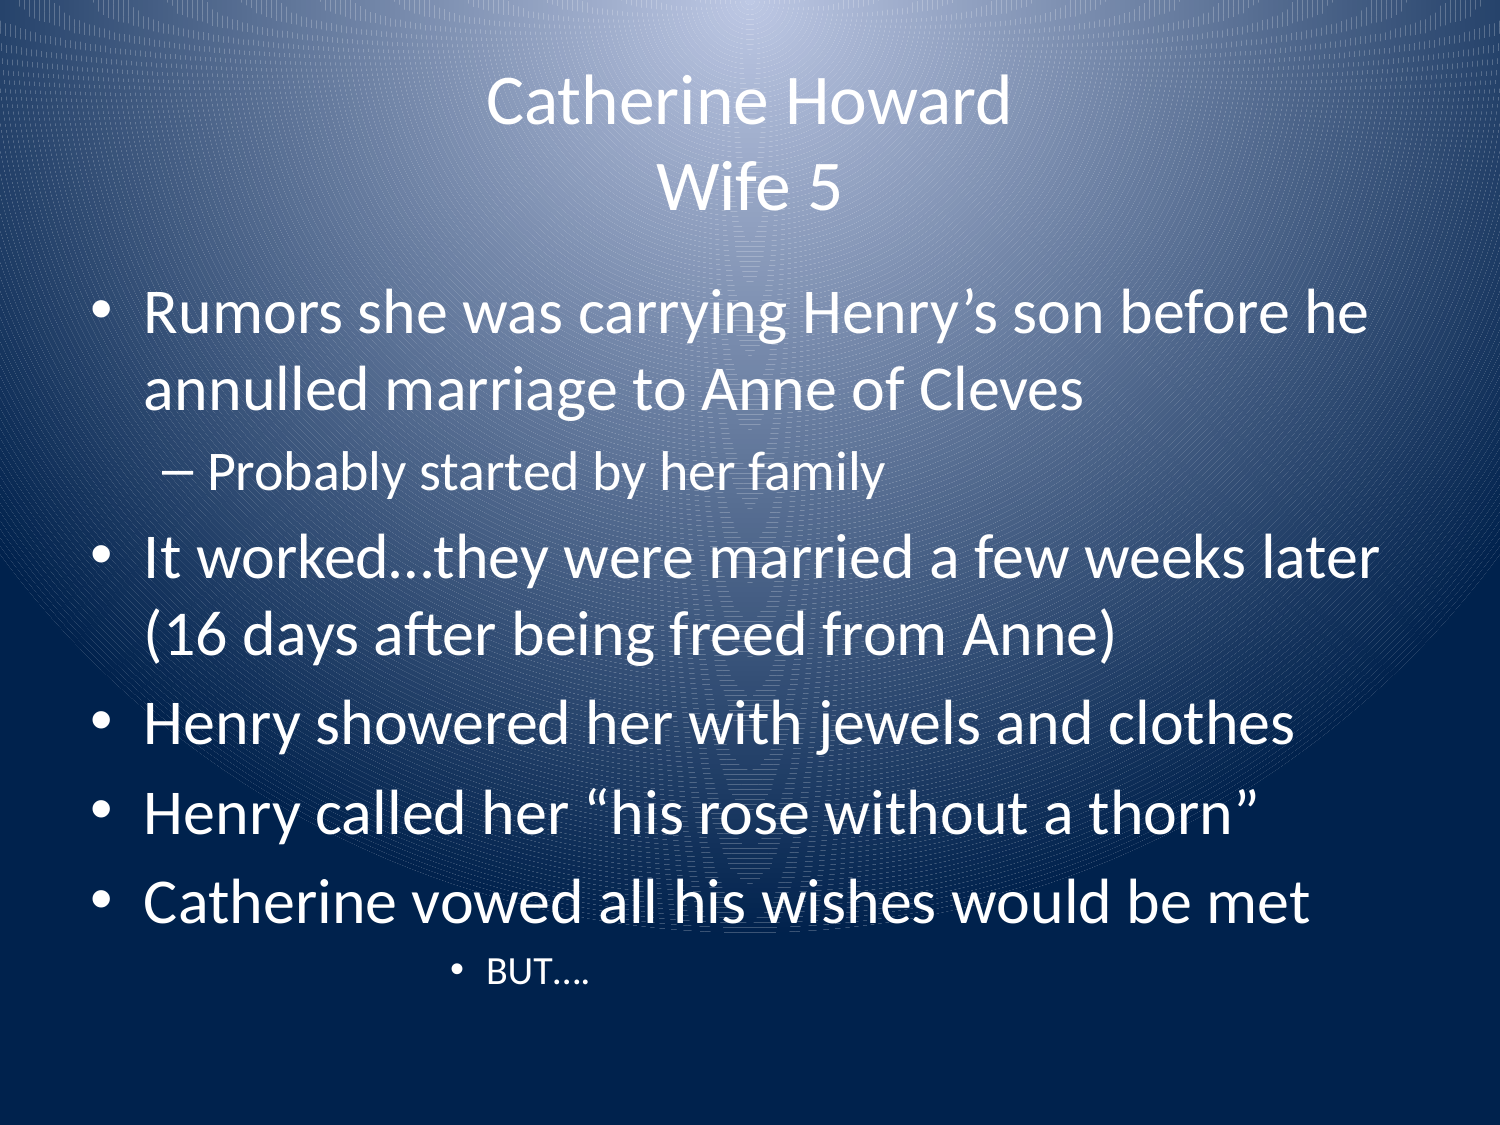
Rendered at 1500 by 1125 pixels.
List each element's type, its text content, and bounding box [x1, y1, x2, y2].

title Catherine Howard Wife 5 [75, 45, 1425, 233]
list Rumors she was carrying Henry’s son before he annulled marriage to Anne of Cleves Probably started by her family It worked…they were married a few weeks later (16 days after being freed from Anne) Henry showered her with jewels and clothes Henry called her “his rose without a thorn” Catherine vowed all his wishes would be met BUT…. [75, 262, 1425, 1005]
